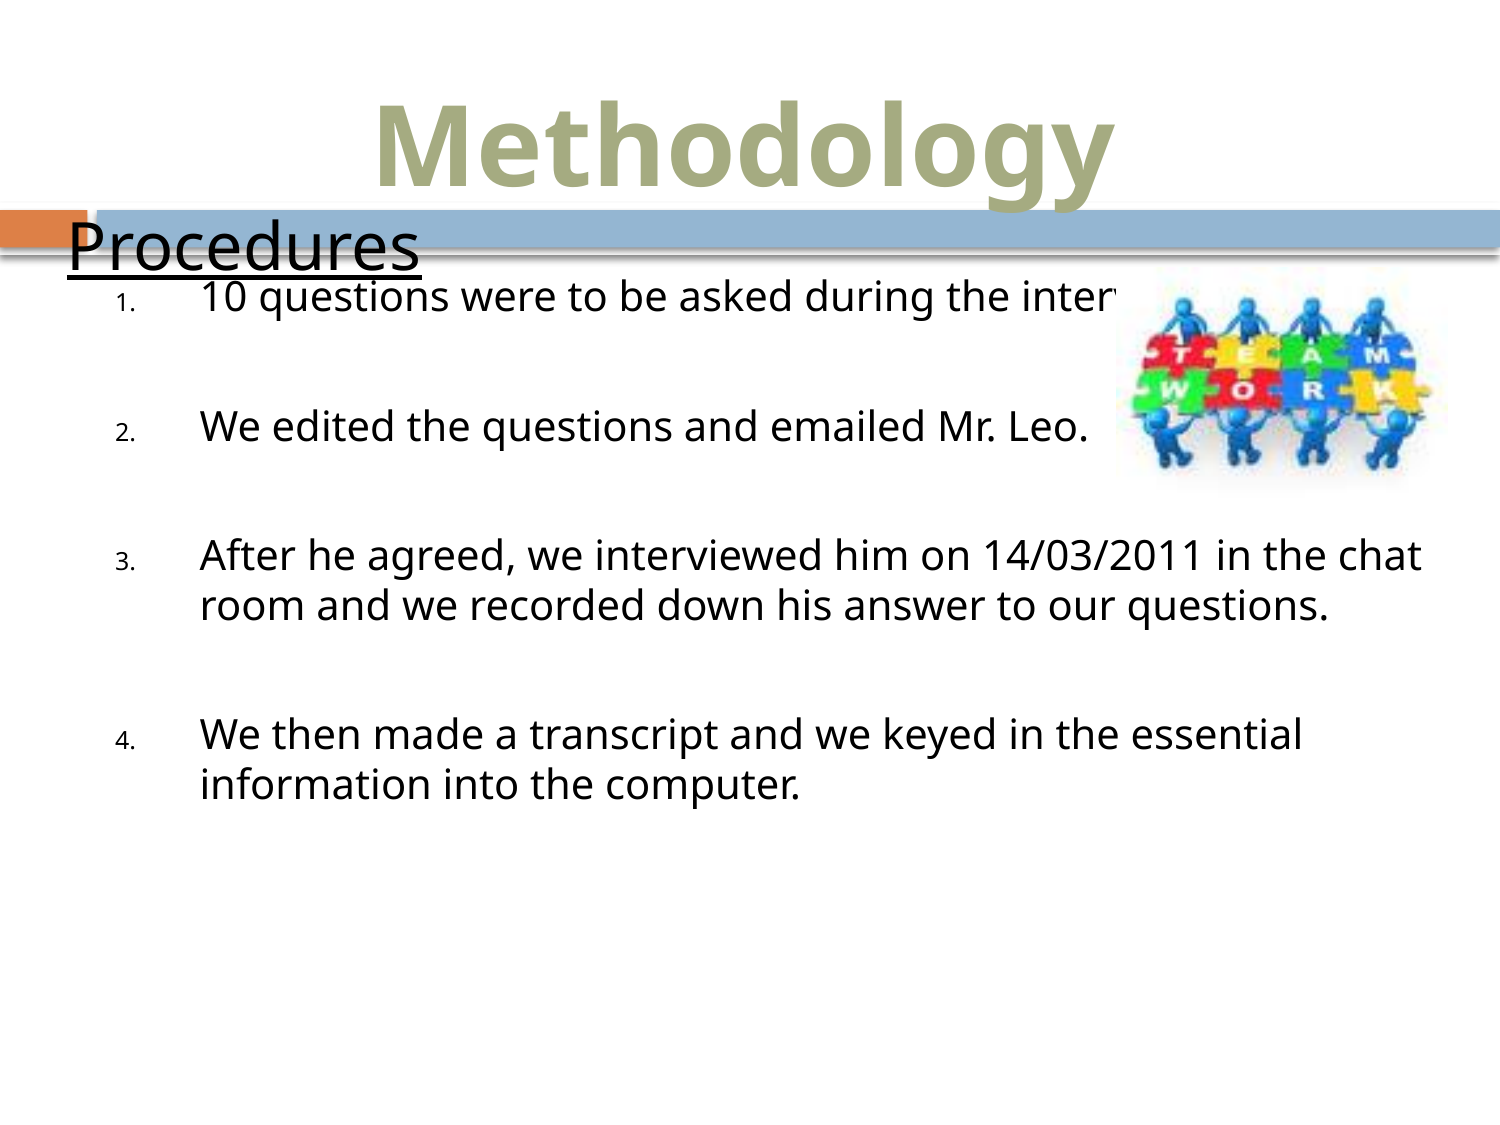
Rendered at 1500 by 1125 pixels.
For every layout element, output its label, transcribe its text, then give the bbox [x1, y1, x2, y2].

text_box Procedures [52, 196, 455, 291]
list 10 questions were to be asked during the interview. We edited the questions and emailed Mr. Leo. After he agreed, we interviewed him on 14/03/2011 in the chat room and we recorded down his answer to our questions. We then made a transcript and we keyed in the essential information into the computer. [100, 262, 1438, 1000]
text_box Methodology [355, 66, 1131, 217]
picture [1115, 266, 1449, 516]
